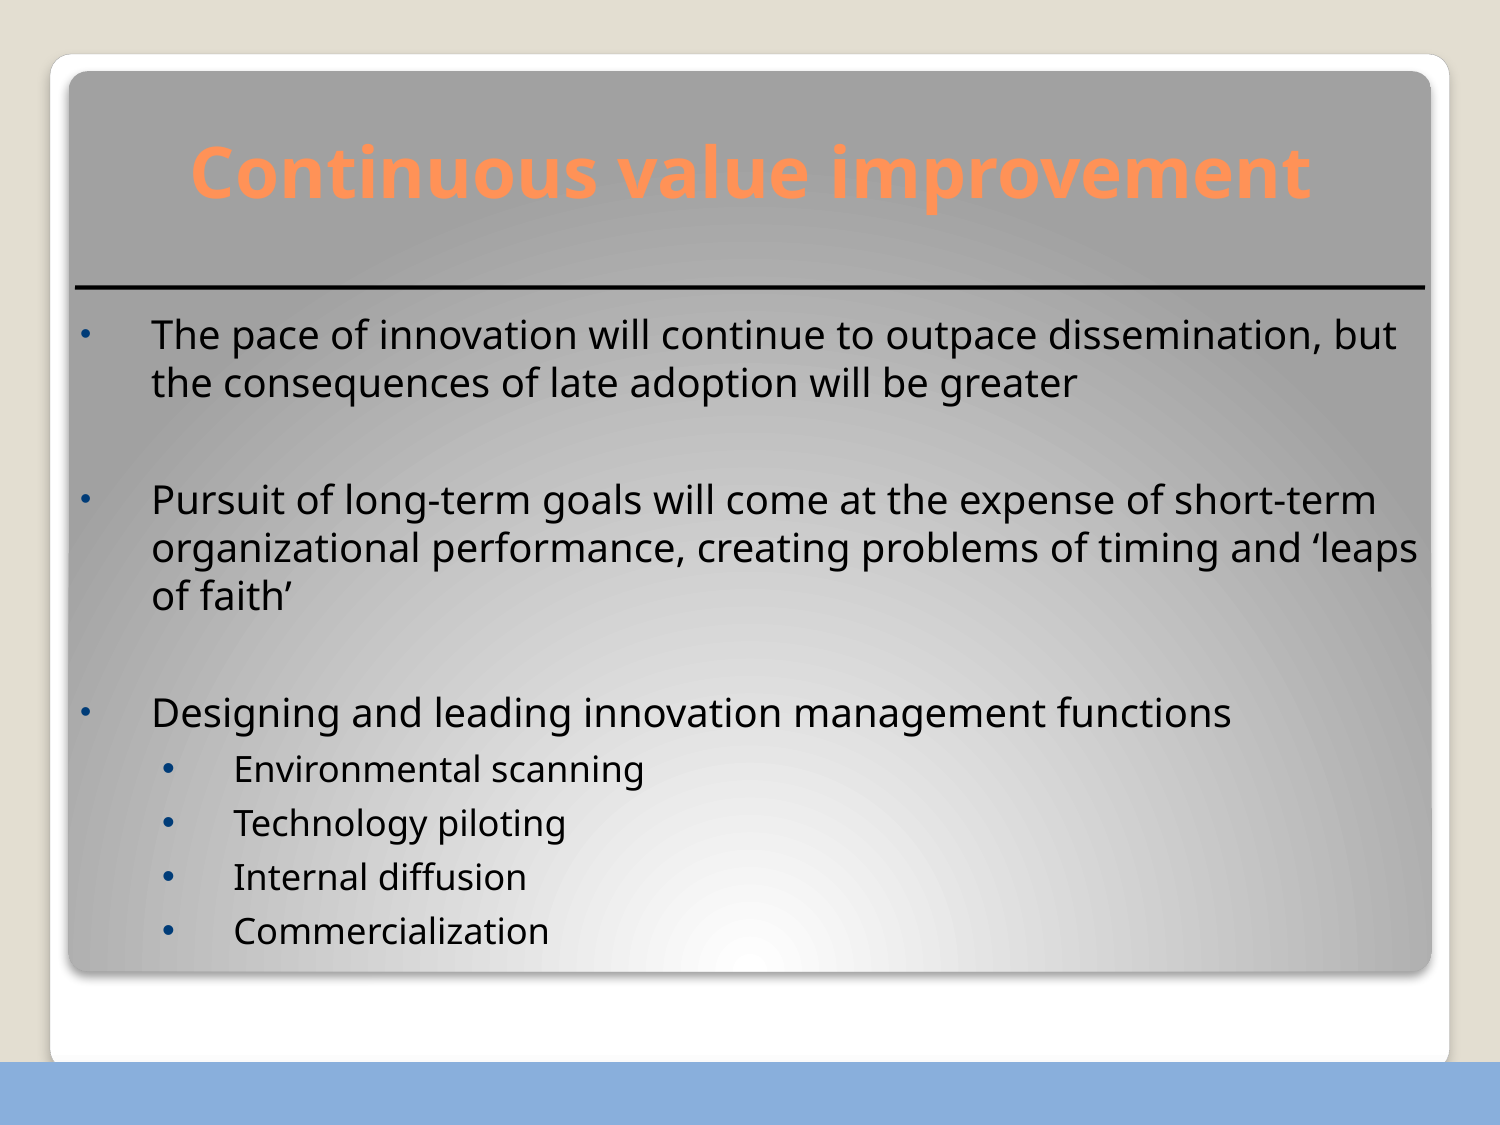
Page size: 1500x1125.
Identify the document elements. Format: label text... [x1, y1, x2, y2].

list Continuous value improvement The pace of innovation will continue to outpace dissemination, but the consequences of late adoption will be greater Pursuit of long-term goals will come at the expense of short-term organizational performance, creating problems of timing and ‘leaps of faith’ Designing and leading innovation management functions Environmental scanning Technology piloting Internal diffusion Commercialization [50, 112, 1438, 972]
picture [0, 1062, 1500, 1125]
